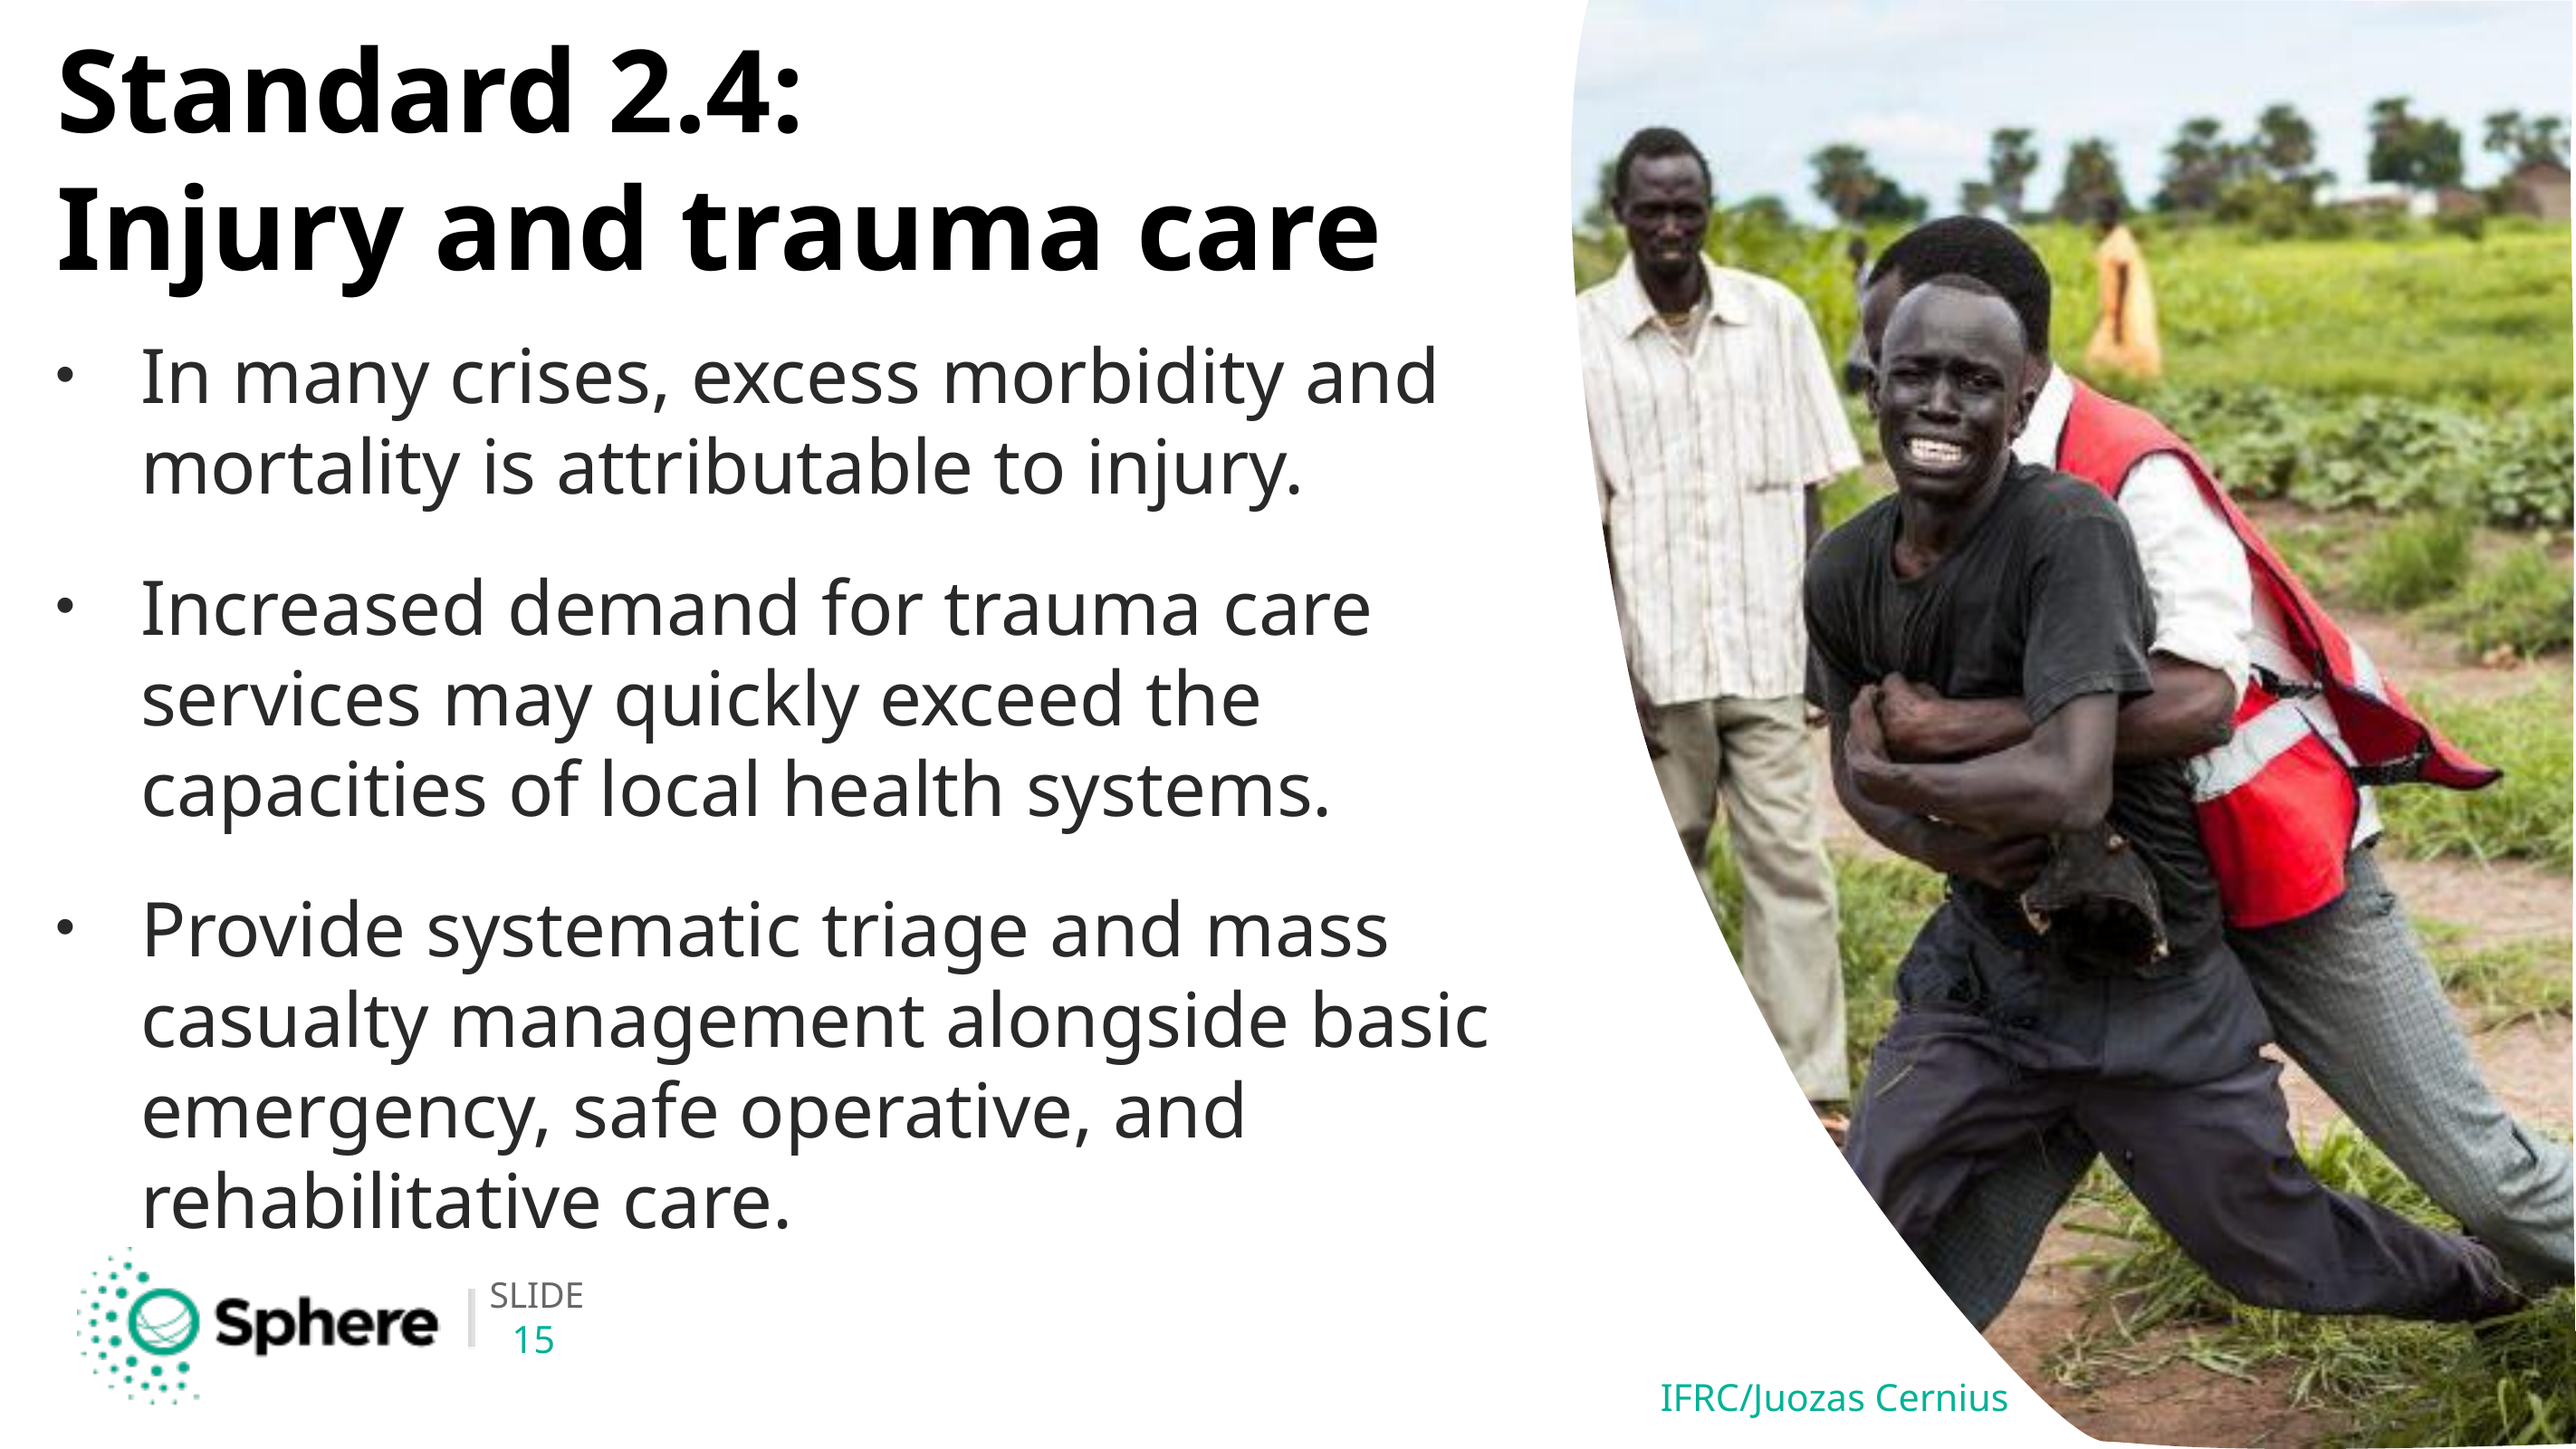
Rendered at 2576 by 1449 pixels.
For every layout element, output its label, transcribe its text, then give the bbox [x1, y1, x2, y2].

slide_number 15 [503, 1307, 568, 1369]
title Standard 2.4: Injury and trauma care [48, 9, 1404, 307]
picture [77, 1369, 441, 1407]
picture [1570, 0, 2576, 1449]
list In many crises, excess morbidity and mortality is attributable to injury. Increased demand for trauma care services may quickly exceed the capacities of local health systems. Provide systematic triage and mass casualty management alongside basic emergency, safe operative, and rehabilitative care. [47, 320, 1556, 1369]
